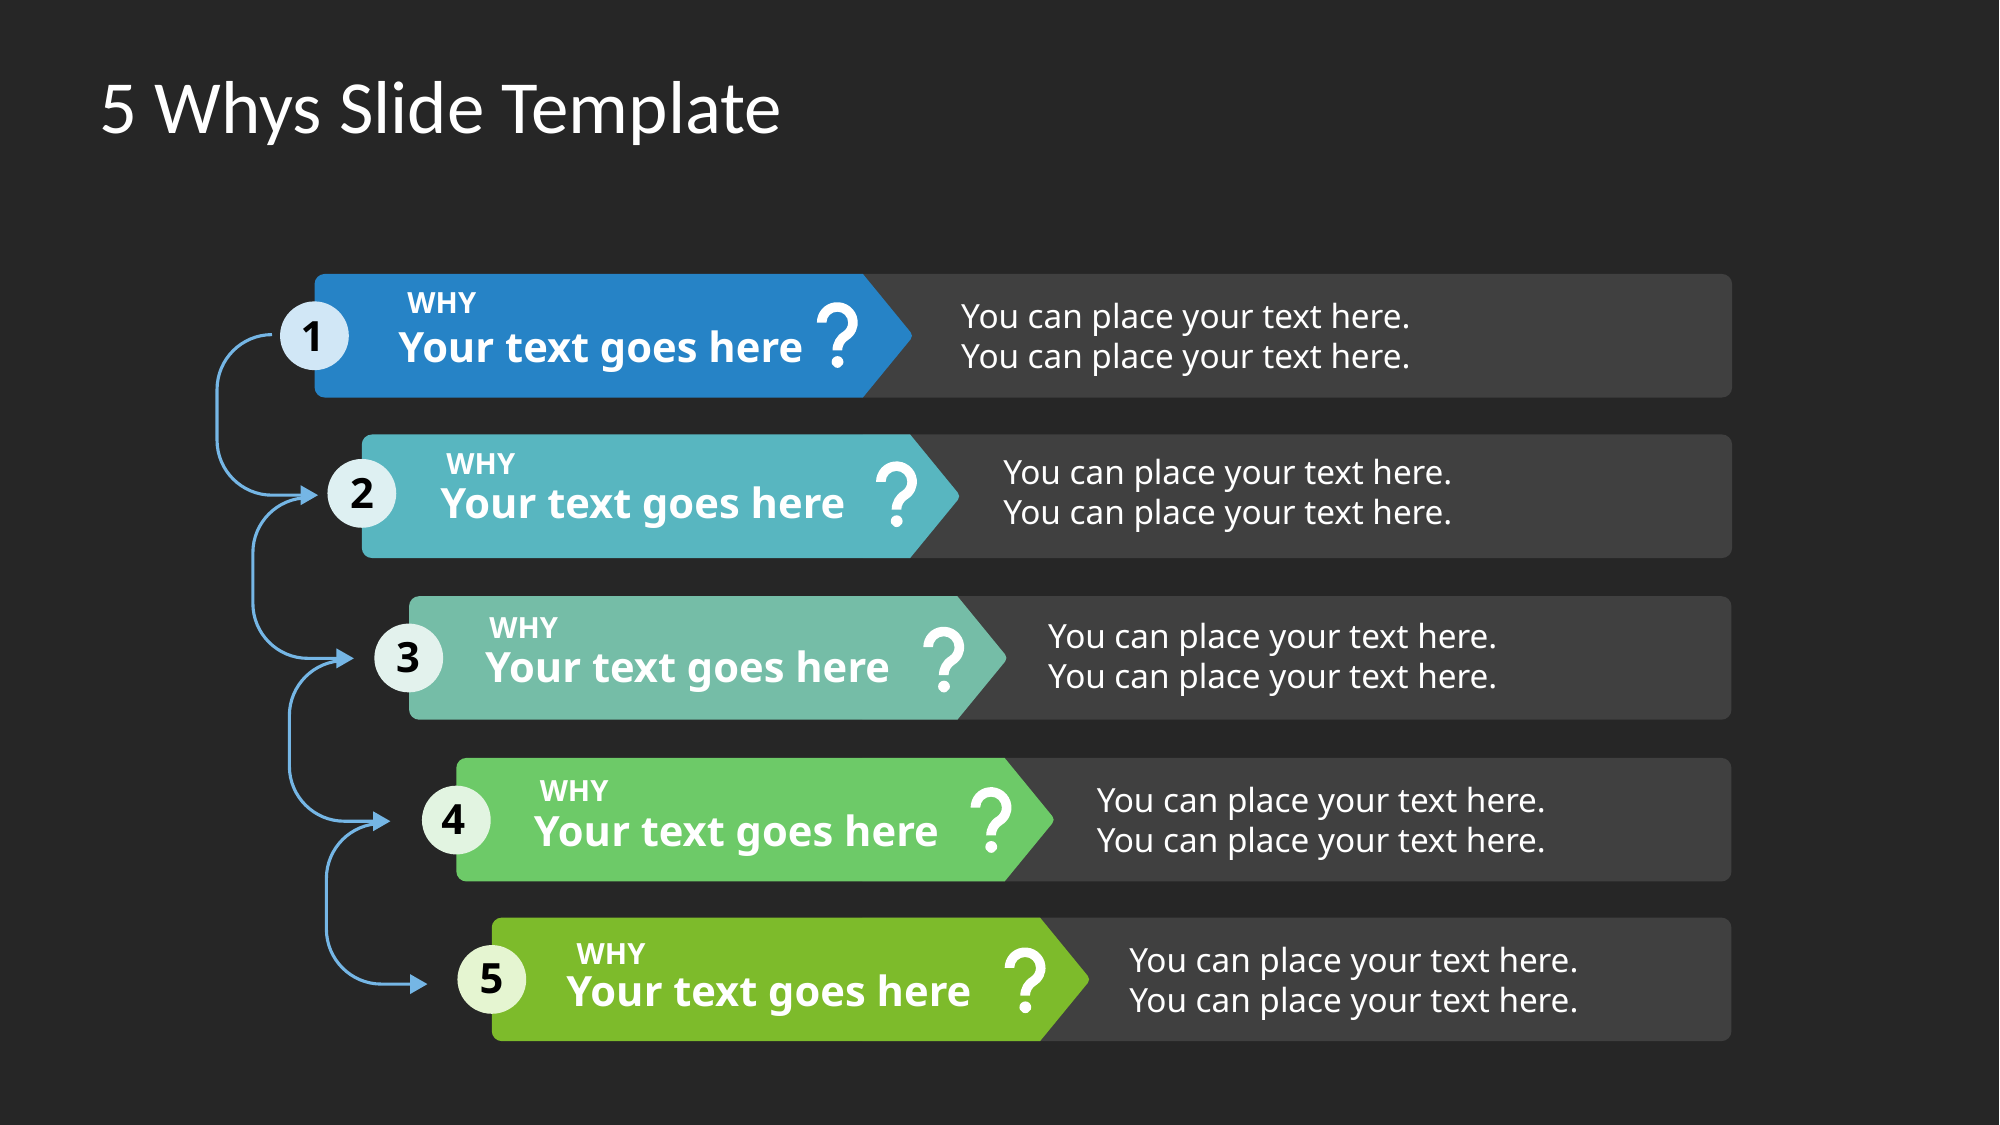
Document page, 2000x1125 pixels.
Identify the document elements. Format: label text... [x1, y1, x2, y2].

text_box WHY [431, 437, 606, 489]
text_box [393, 689, 428, 695]
text_box [419, 799, 426, 823]
text_box [481, 793, 493, 847]
text_box [436, 633, 446, 683]
text_box 5 [464, 944, 519, 1009]
text_box WHY [392, 276, 567, 328]
text_box Your text goes here [383, 313, 819, 379]
text_box [456, 757, 1054, 882]
text_box [437, 851, 476, 857]
text_box [325, 468, 335, 496]
text_box Your text goes here [470, 633, 906, 698]
text_box [409, 596, 1007, 720]
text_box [252, 497, 351, 666]
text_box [216, 334, 316, 503]
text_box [923, 626, 965, 693]
text_box [320, 368, 332, 372]
text_box [958, 596, 1732, 720]
text_box [340, 309, 351, 362]
text_box 2 [335, 459, 389, 525]
text_box 1 [285, 302, 340, 368]
text_box [372, 634, 381, 659]
text_box You can place your text here. You can place your text here. [1082, 772, 1712, 867]
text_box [289, 660, 388, 829]
text_box You can place your text here. You can place your text here. [1033, 607, 1712, 703]
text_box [326, 823, 425, 992]
text_box [361, 434, 960, 559]
text_box [1005, 757, 1732, 882]
text_box Your text goes here [551, 957, 987, 1023]
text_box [816, 301, 858, 369]
text_box You can place your text here. You can place your text here. [946, 287, 1712, 383]
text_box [875, 461, 918, 528]
text_box [863, 273, 1733, 398]
text_box [278, 314, 285, 333]
text_box [389, 469, 399, 518]
text_box Your text goes here [519, 797, 954, 863]
text_box WHY [561, 927, 737, 979]
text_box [970, 786, 1012, 853]
text_box [491, 917, 1090, 1042]
text_box [470, 1009, 514, 1016]
text_box You can place your text here. You can place your text here. [1114, 932, 1712, 1027]
text_box [455, 955, 464, 1003]
text_box You can place your text here. You can place your text here. [988, 443, 1712, 539]
text_box 3 [381, 623, 436, 689]
text_box [519, 955, 529, 1004]
text_box [911, 434, 1733, 559]
text_box WHY [474, 600, 649, 653]
text_box [1041, 917, 1732, 1042]
title 5 Whys Slide Template [99, 45, 1900, 162]
text_box 4 [426, 785, 481, 851]
text_box WHY [525, 763, 700, 816]
text_box [355, 525, 380, 530]
text_box [314, 273, 912, 398]
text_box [1004, 947, 1046, 1014]
text_box Your text goes here [425, 469, 861, 534]
